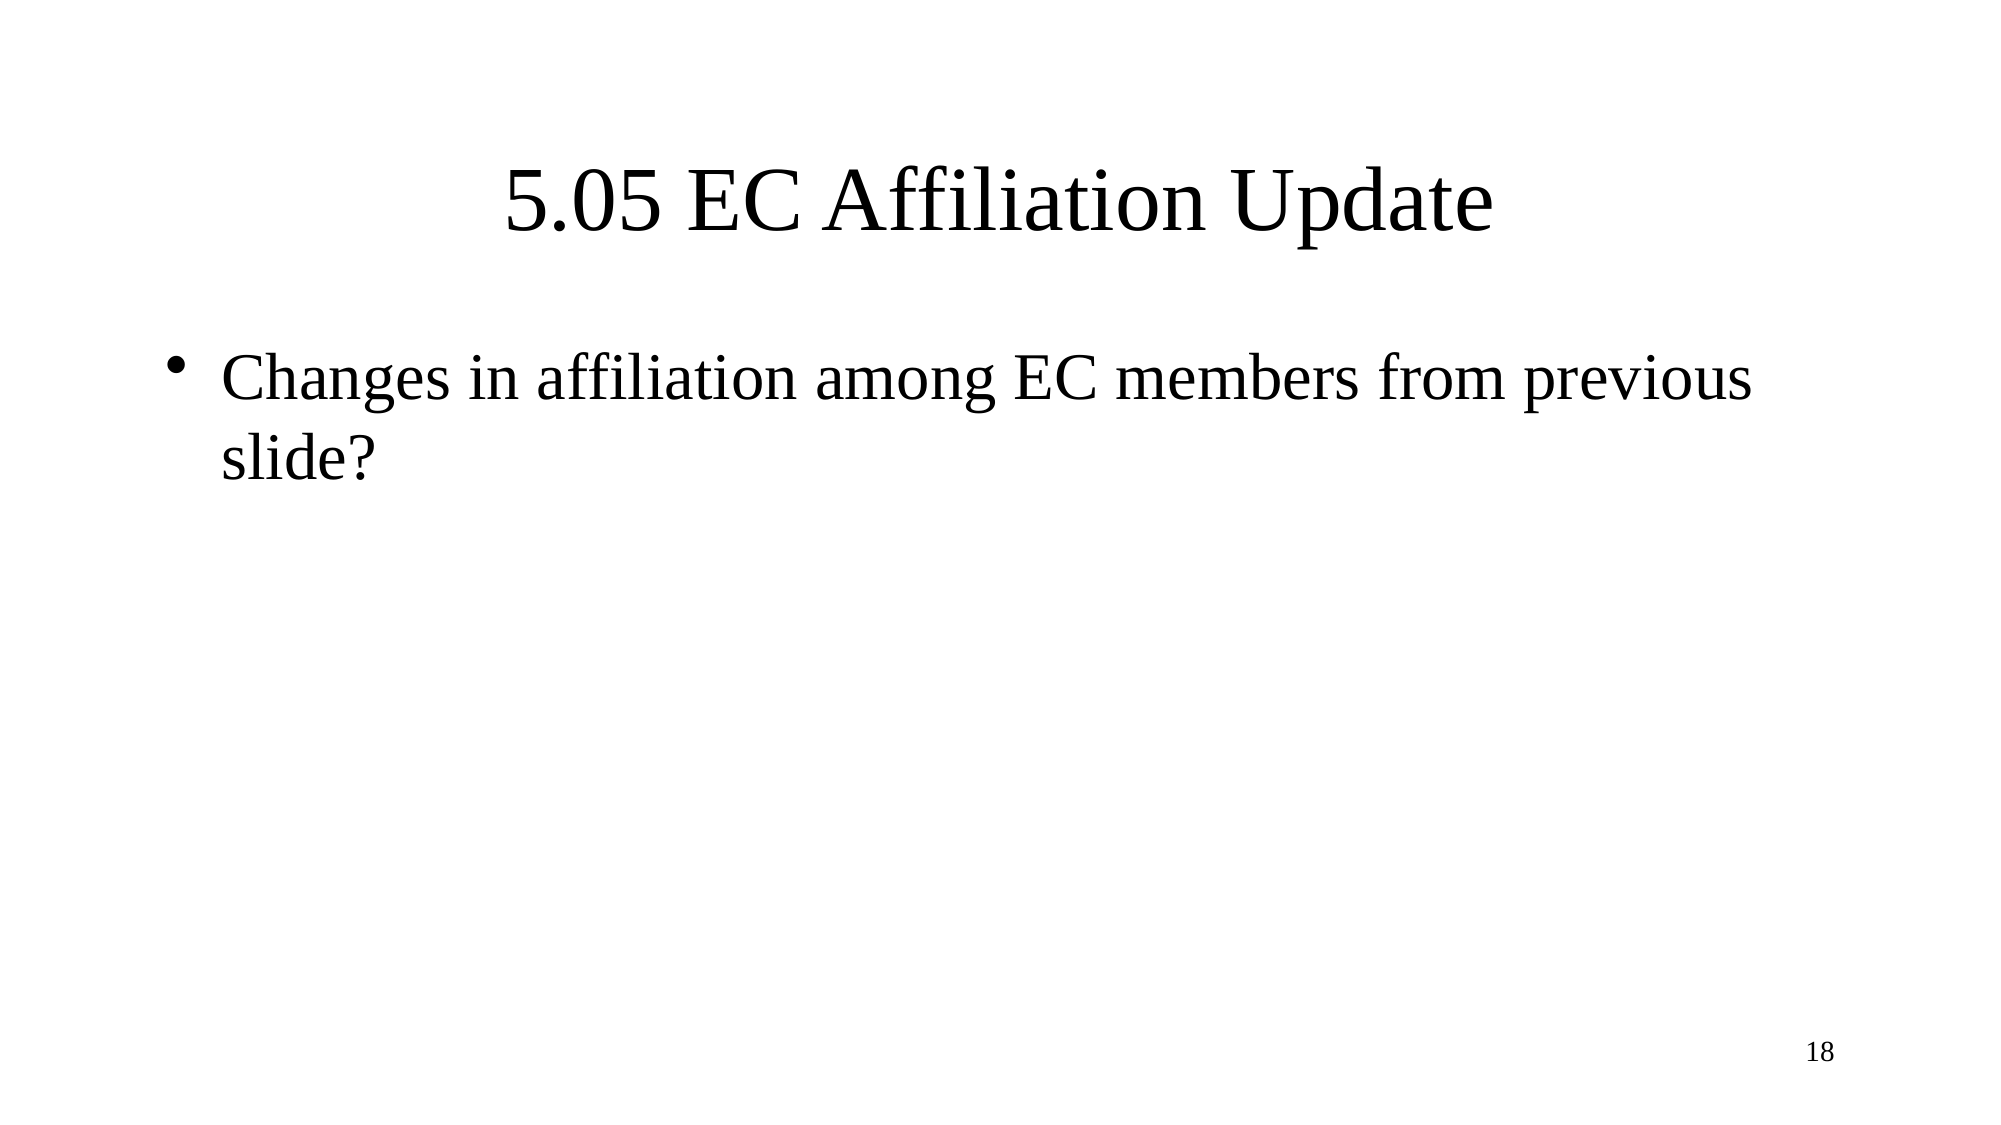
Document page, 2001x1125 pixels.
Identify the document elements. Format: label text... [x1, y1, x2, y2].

title 5.05 EC Affiliation Update [362, 99, 1638, 288]
list Changes in affiliation among EC members from previous slide? [149, 324, 1851, 1001]
slide_number 18 [1433, 1024, 1851, 1101]
